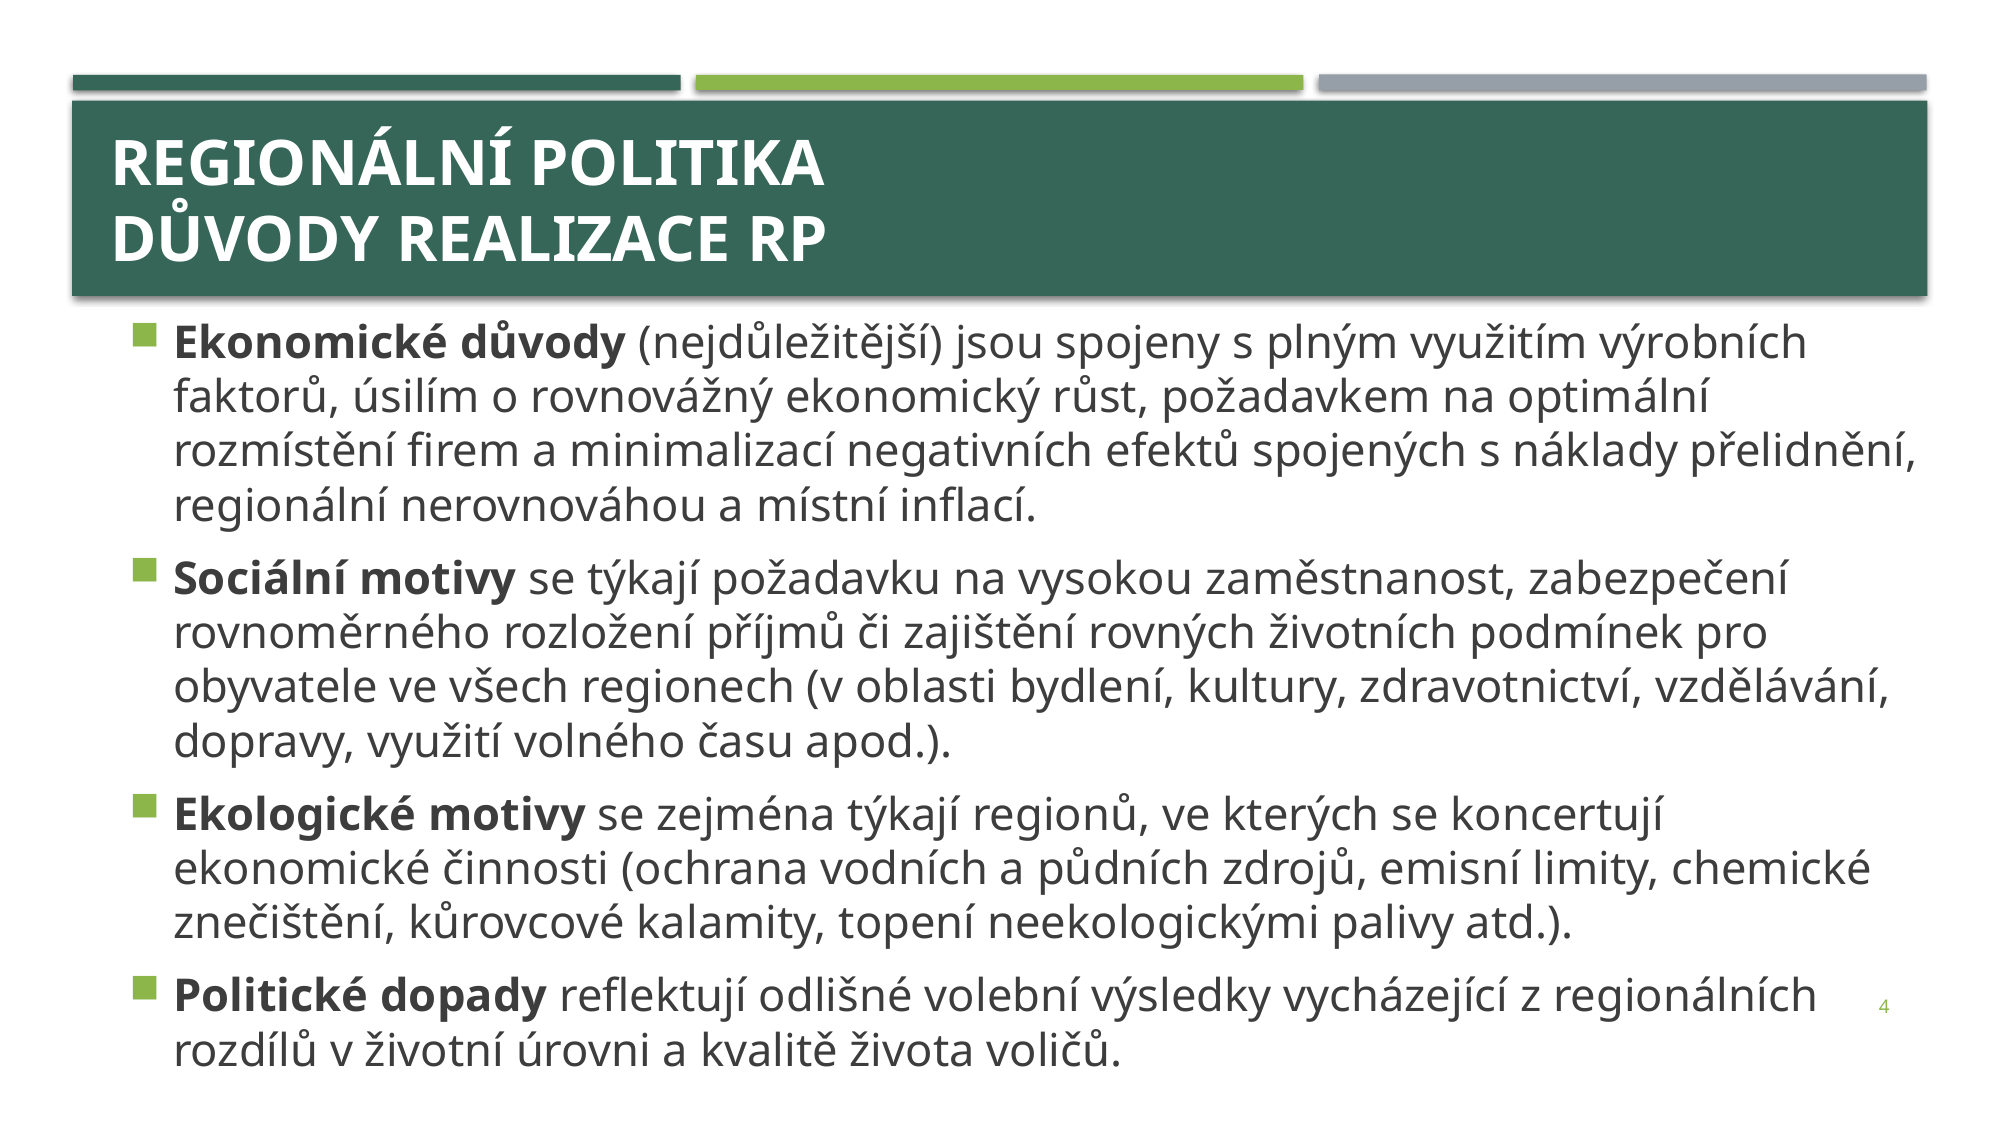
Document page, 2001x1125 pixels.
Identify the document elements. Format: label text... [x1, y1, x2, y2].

title Regionální politika důvody realizace RP [95, 115, 1905, 282]
slide_number 4 [1732, 977, 1905, 1037]
list Ekonomické důvody (nejdůležitější) jsou spojeny s plným využitím výrobních faktorů, úsilím o rovnovážný ekonomický růst, požadavkem na optimální rozmístění firem a minimalizací negativních efektů spojených s náklady přelidnění, regionální nerovnováhou a místní inflací. Sociální motivy se týkají požadavku na vysokou zaměstnanost, zabezpečení rovnoměrného rozložení příjmů či zajištění rovných životních podmínek pro obyvatele ve všech regionech (v oblasti bydlení, kultury, zdravotnictví, vzdělávání, dopravy, využití volného času apod.). Ekologické motivy se zejména týkají regionů, ve kterých se koncertují ekonomické činnosti (ochrana vodních a půdních zdrojů, emisní limity, chemické znečištění, kůrovcové kalamity, topení neekologickými palivy atd.). Politické dopady reflektují odlišné volební výsledky vycházející z regionálních rozdílů v životní úrovni a kvalitě života voličů. [66, 304, 1940, 1084]
